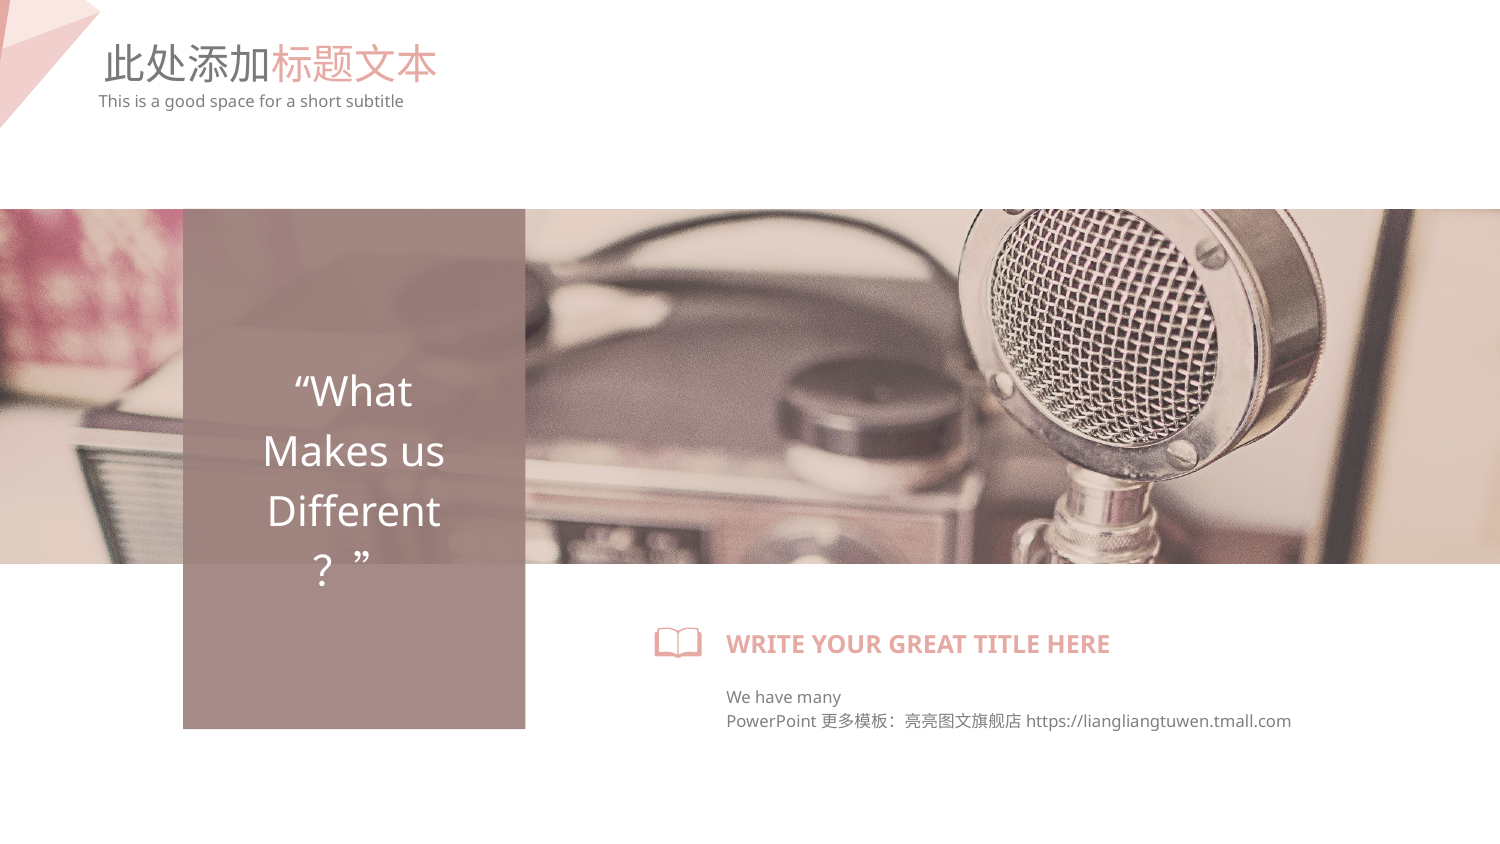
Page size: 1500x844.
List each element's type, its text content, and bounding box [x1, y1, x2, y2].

text_box 此处添加标题文本 [104, 30, 454, 95]
text_box “What Makes us Different ？” [182, 347, 526, 603]
text_box [654, 627, 702, 658]
text_box [526, 209, 1500, 564]
text_box [183, 208, 526, 347]
text_box [183, 603, 526, 730]
text_box This is a good space for a short subtitle [104, 83, 420, 119]
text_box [0, 0, 101, 131]
text_box WRITE YOUR GREAT TITLE HERE We have many PowerPoint更多模板：亮亮图文旗舰店https://liangliangtuwen.tmall.com [726, 622, 1400, 731]
text_box [0, 209, 183, 564]
